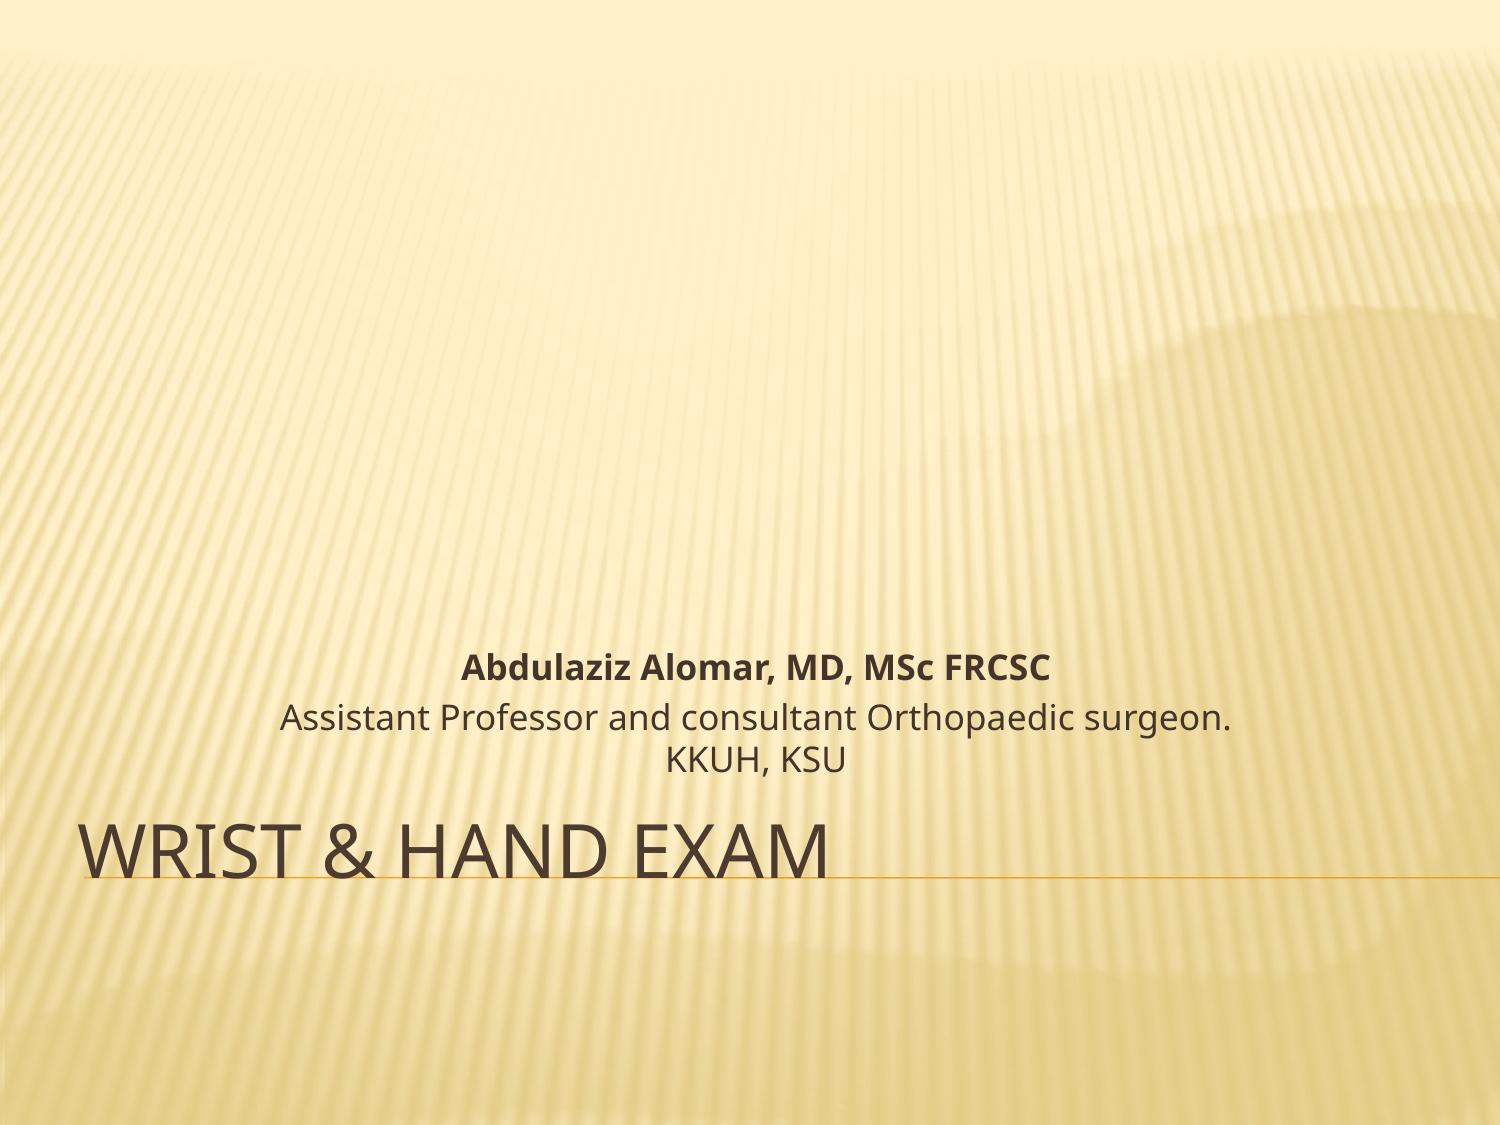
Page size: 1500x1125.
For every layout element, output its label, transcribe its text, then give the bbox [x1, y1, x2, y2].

title Wrist & Hand Exam [62, 796, 1450, 997]
subtitle Abdulaziz Alomar, MD, MSc FRCSC Assistant Professor and consultant Orthopaedic surgeon. KKUH, KSU [62, 637, 1450, 788]
